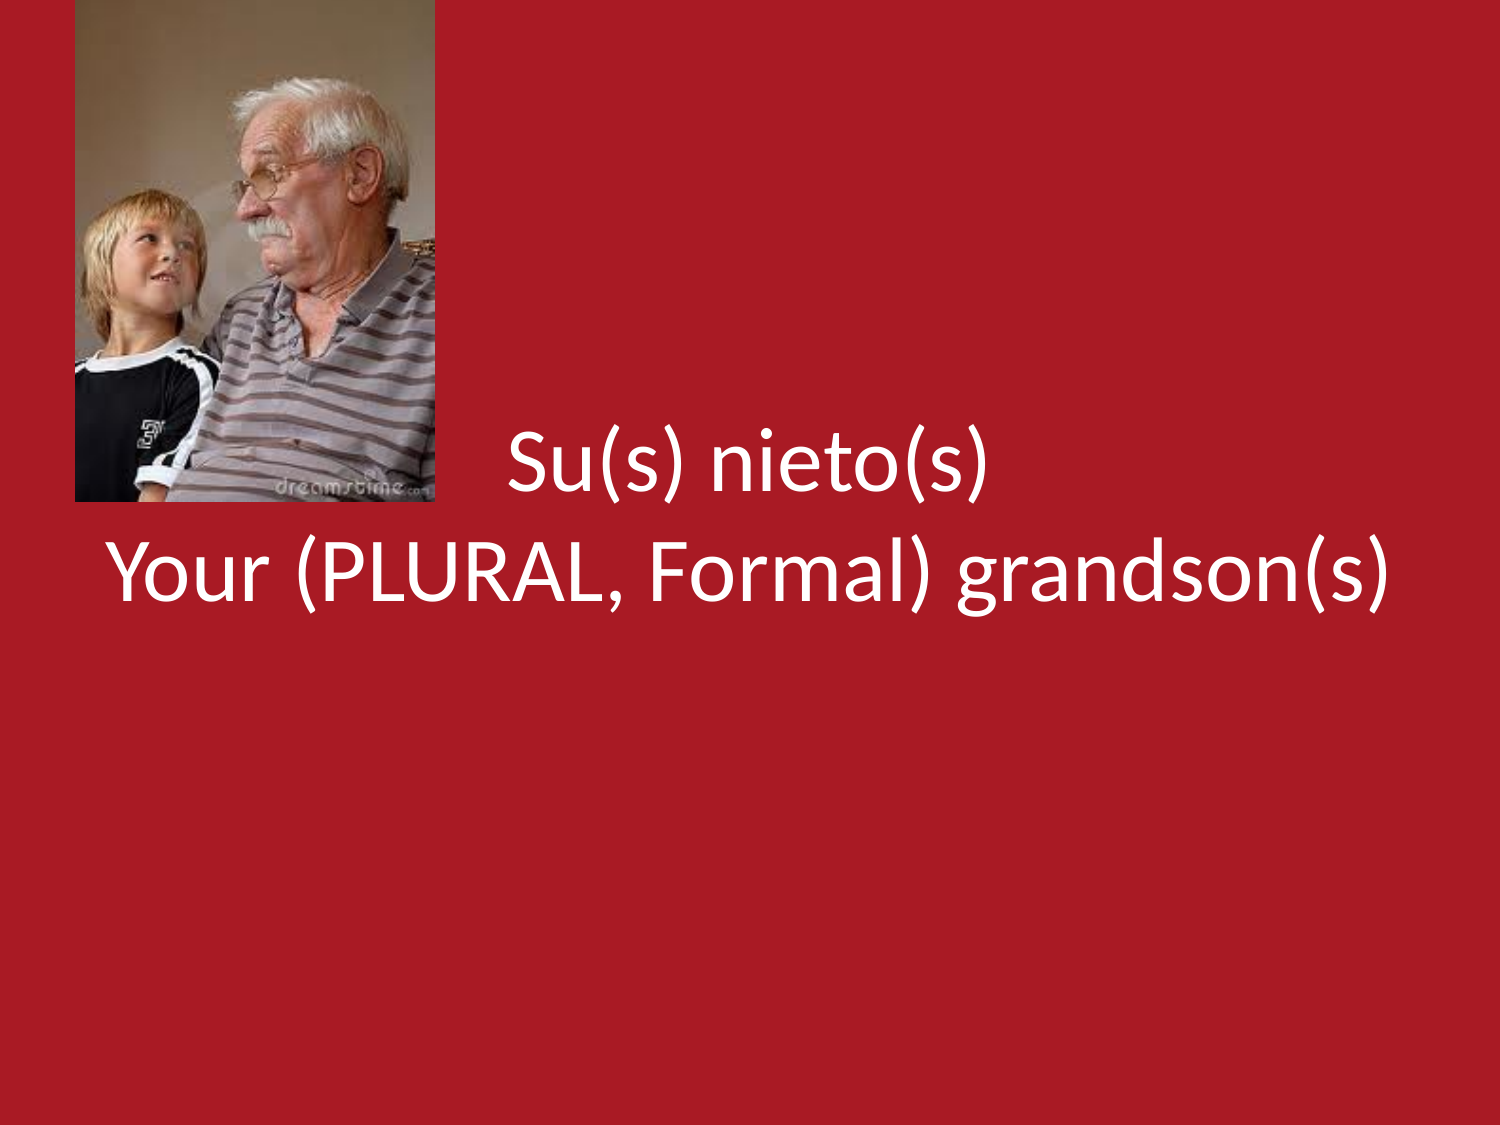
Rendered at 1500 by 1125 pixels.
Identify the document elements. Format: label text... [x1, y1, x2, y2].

title Su(s) nieto(s) Your (PLURAL, Formal) grandson(s) [75, 45, 1425, 974]
picture [74, 0, 435, 502]
